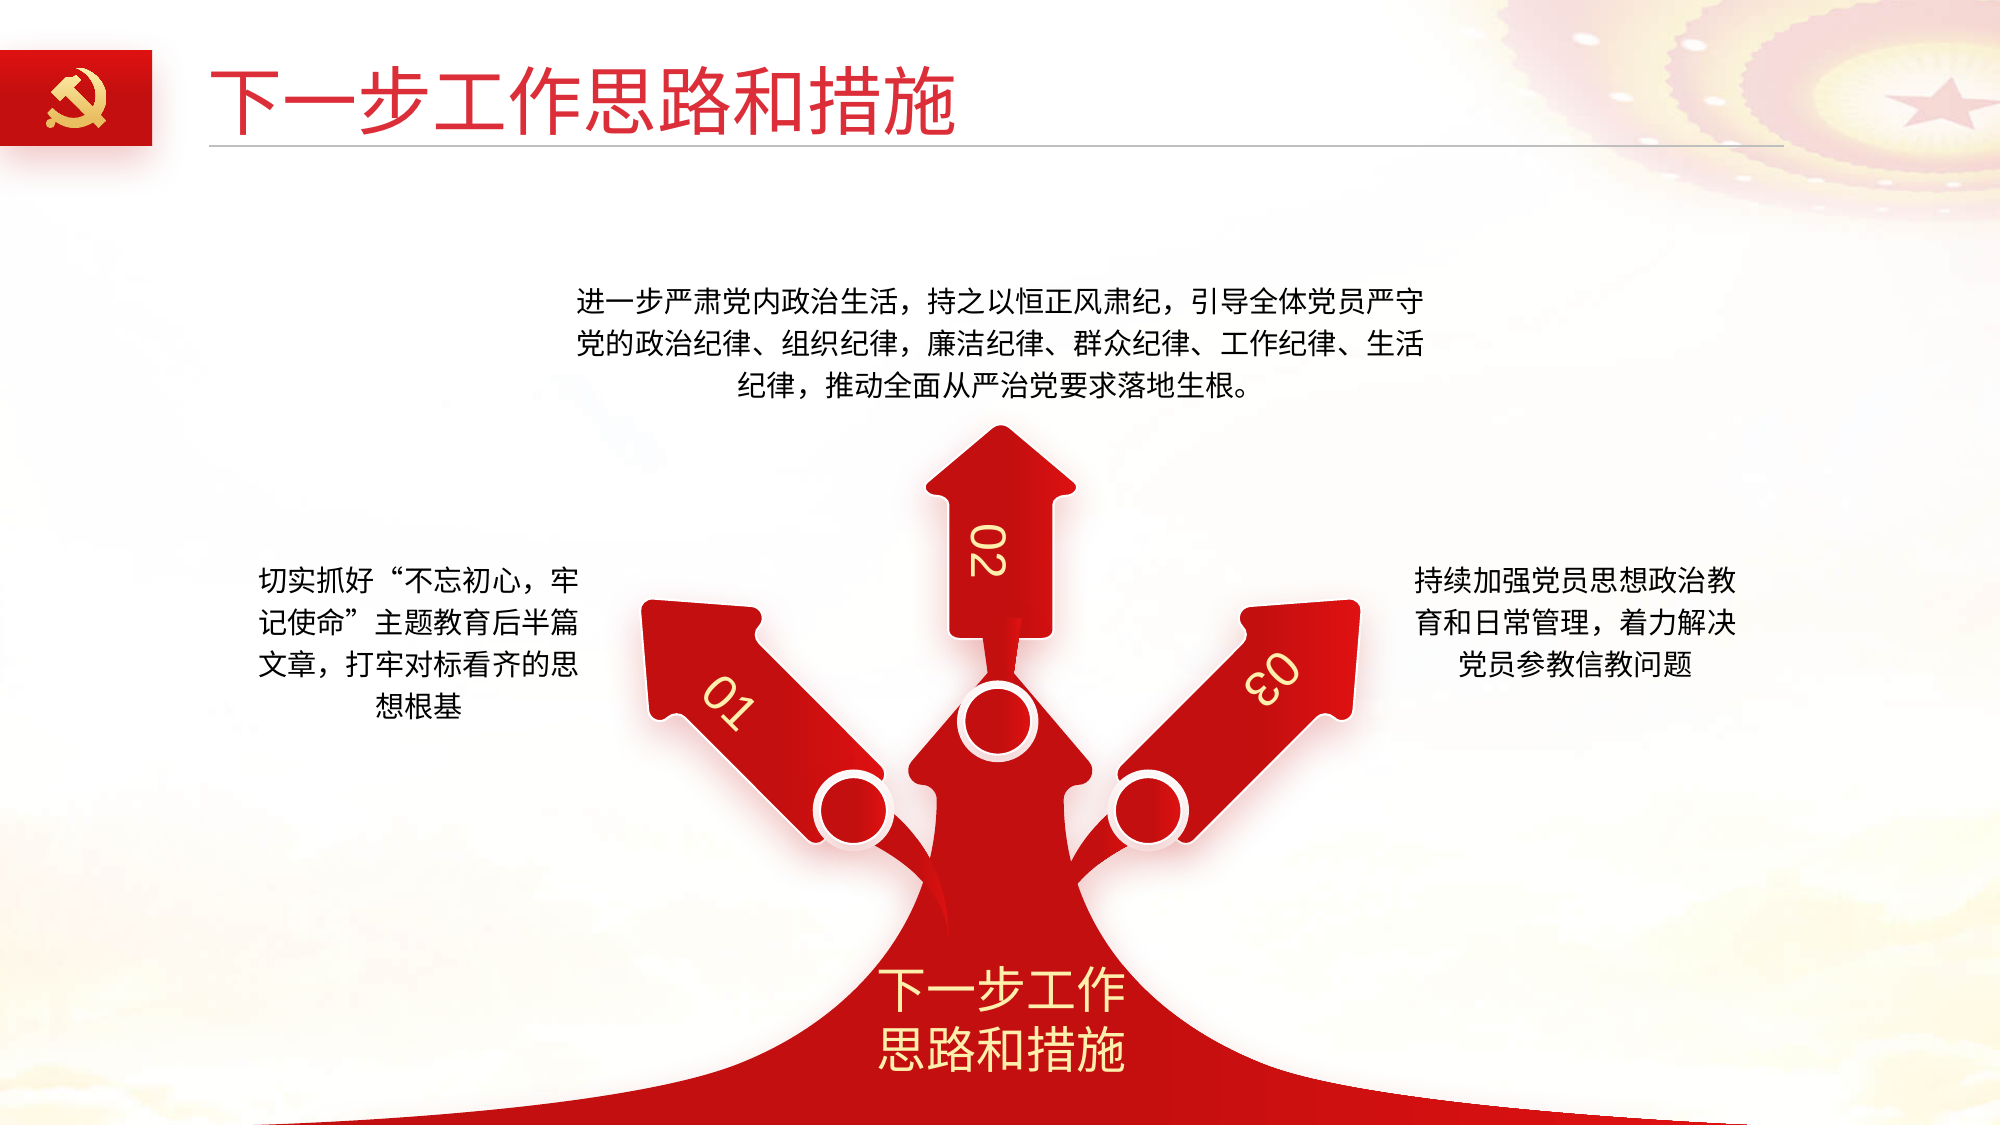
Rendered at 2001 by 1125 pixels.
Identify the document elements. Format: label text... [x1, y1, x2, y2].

text_box [253, 1037, 1748, 1125]
picture [0, 0, 2000, 1125]
text_box [887, 824, 1113, 950]
text_box [45, 67, 107, 129]
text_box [921, 423, 1081, 824]
text_box [0, 49, 153, 147]
text_box 持续加强党员思想政治教育和日常管理，着力解决党员参教信教问题 [1396, 548, 1754, 689]
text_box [1048, 597, 1363, 939]
text_box 切实抓好“不忘初心，牢记使命”主题教育后半篇文章，打牢对标看齐的思想根基 [240, 548, 598, 731]
text_box 下一步工作思路和措施 [193, 29, 1230, 152]
text_box 下一步工作 思路和措施 [790, 950, 1213, 1086]
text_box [639, 597, 954, 939]
text_box 进一步严肃党内政治生活，持之以恒正风肃纪，引导全体党员严守党的政治纪律、组织纪律，廉洁纪律、群众纪律、工作纪律、生活纪律，推动全面从严治党要求落地生根。 [561, 269, 1441, 410]
